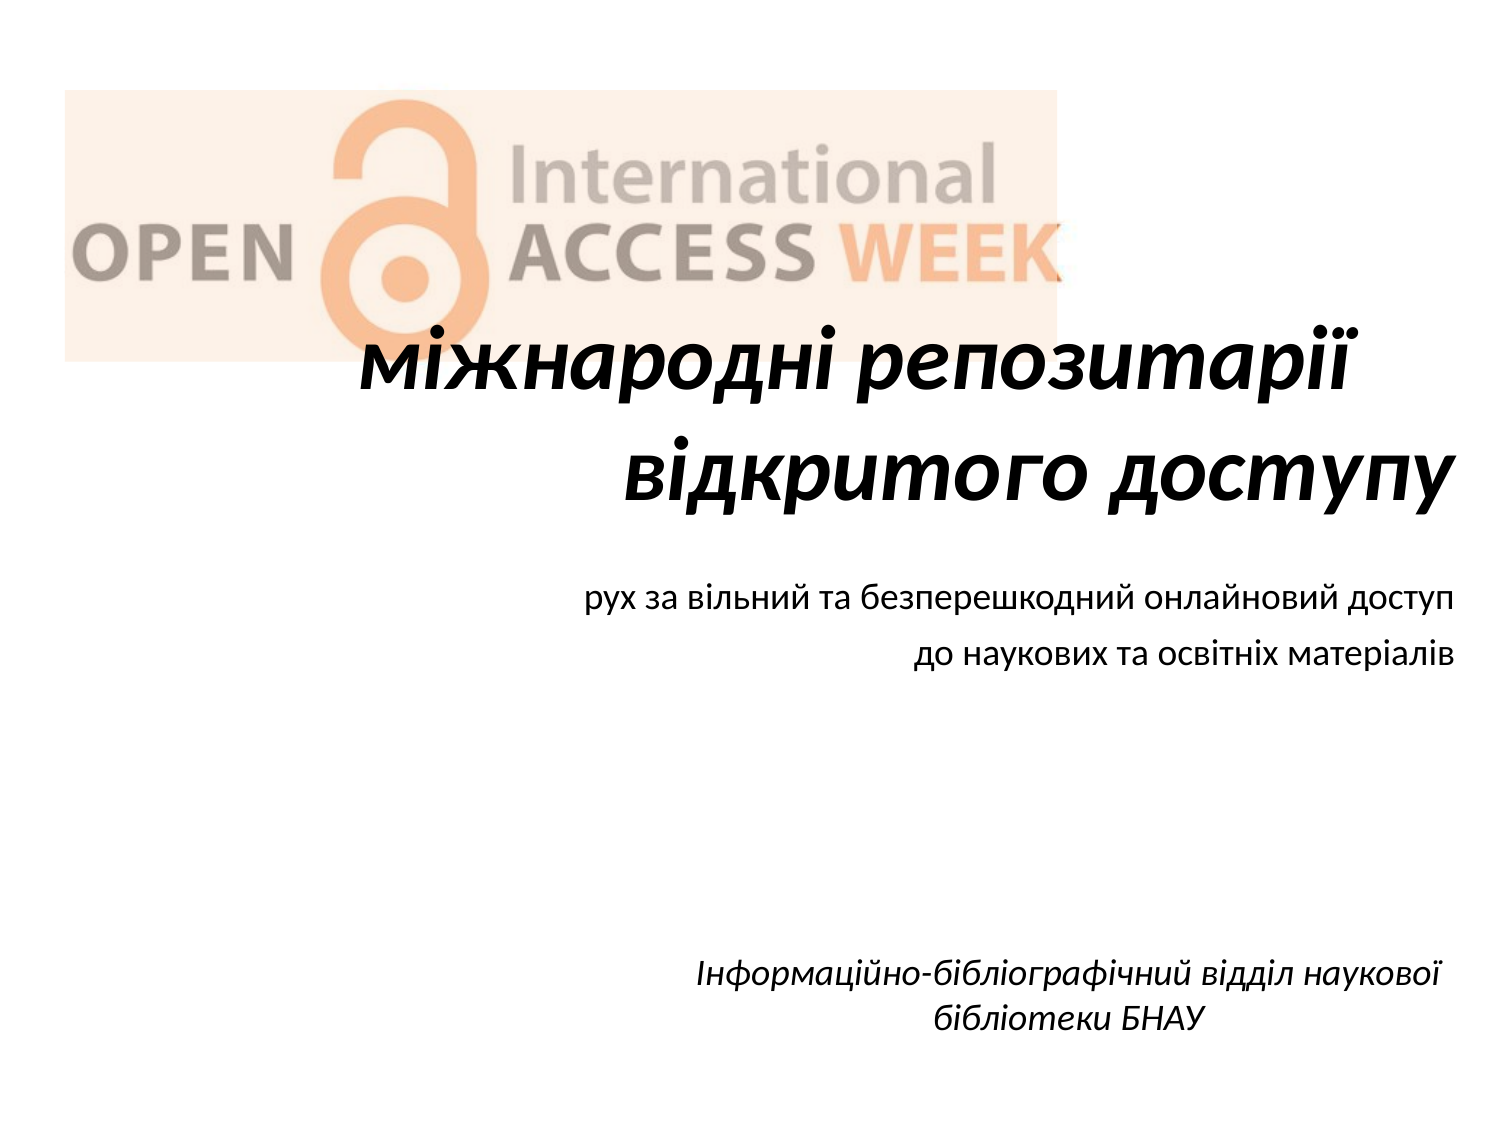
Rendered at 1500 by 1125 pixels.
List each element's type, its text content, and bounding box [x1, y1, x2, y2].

subtitle Інформаційно-бібліографічний відділ наукової бібліотеки БНАУ [679, 941, 1458, 1071]
title міжнародні репозитарії відкритого доступу рух за вільний та безперешкодний онлайновий доступ до наукових та освітніх матеріалів [29, 30, 1471, 941]
picture [52, 77, 1079, 386]
